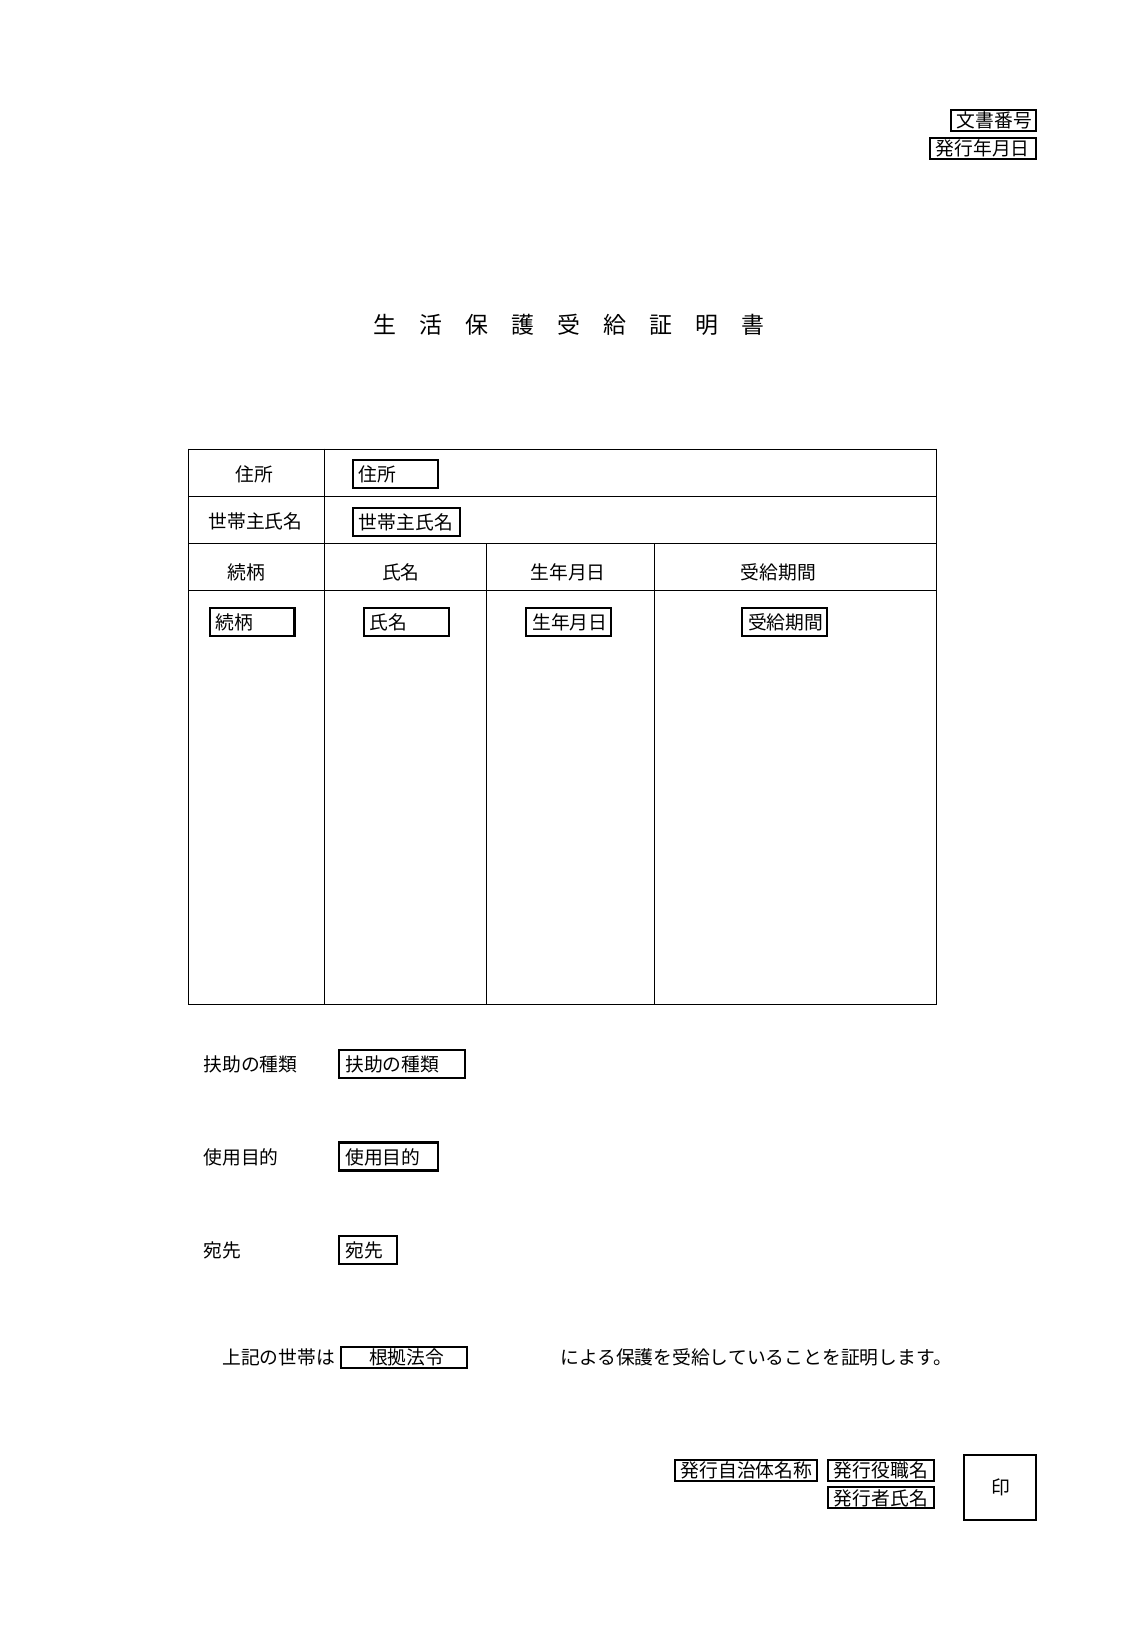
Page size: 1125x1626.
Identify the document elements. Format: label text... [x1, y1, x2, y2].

text_box 住所 [221, 454, 299, 493]
text_box 世帯主氏名 [352, 507, 461, 537]
text_box 続柄 [213, 553, 292, 591]
text_box 宛先 [188, 1230, 260, 1269]
text_box 使用目的 [338, 1141, 439, 1172]
table_cell [487, 544, 654, 590]
text_box 扶助の種類 [188, 1045, 320, 1083]
table_cell [325, 544, 486, 590]
table_cell [655, 591, 936, 1004]
text_box 受給期間 [726, 553, 844, 591]
table_cell [655, 544, 936, 590]
table_cell [189, 544, 324, 590]
text_box 生年月日 [525, 607, 612, 637]
table_cell [325, 497, 936, 543]
table_header [189, 450, 324, 496]
text_box 住所 [352, 459, 439, 489]
text_box 受給期間 [741, 607, 828, 637]
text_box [188, 1338, 951, 1377]
table_cell [189, 591, 324, 1004]
text_box 使用目的 [188, 1138, 303, 1176]
text_box 氏名 [367, 553, 446, 591]
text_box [929, 109, 1037, 159]
text_box 生 活 保 護 受 給 証 明 書 [96, 302, 1042, 346]
text_box 続柄 [209, 607, 296, 637]
table_cell [189, 497, 324, 543]
text_box 世帯主氏名 [193, 502, 327, 540]
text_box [674, 1454, 1037, 1520]
table_cell [487, 591, 654, 1004]
table_header [325, 450, 936, 496]
text_box 氏名 [363, 607, 450, 637]
text_box 宛先 [338, 1235, 398, 1265]
table_cell [325, 591, 486, 1004]
text_box 生年月日 [515, 553, 634, 591]
text_box 扶助の種類 [338, 1049, 466, 1079]
